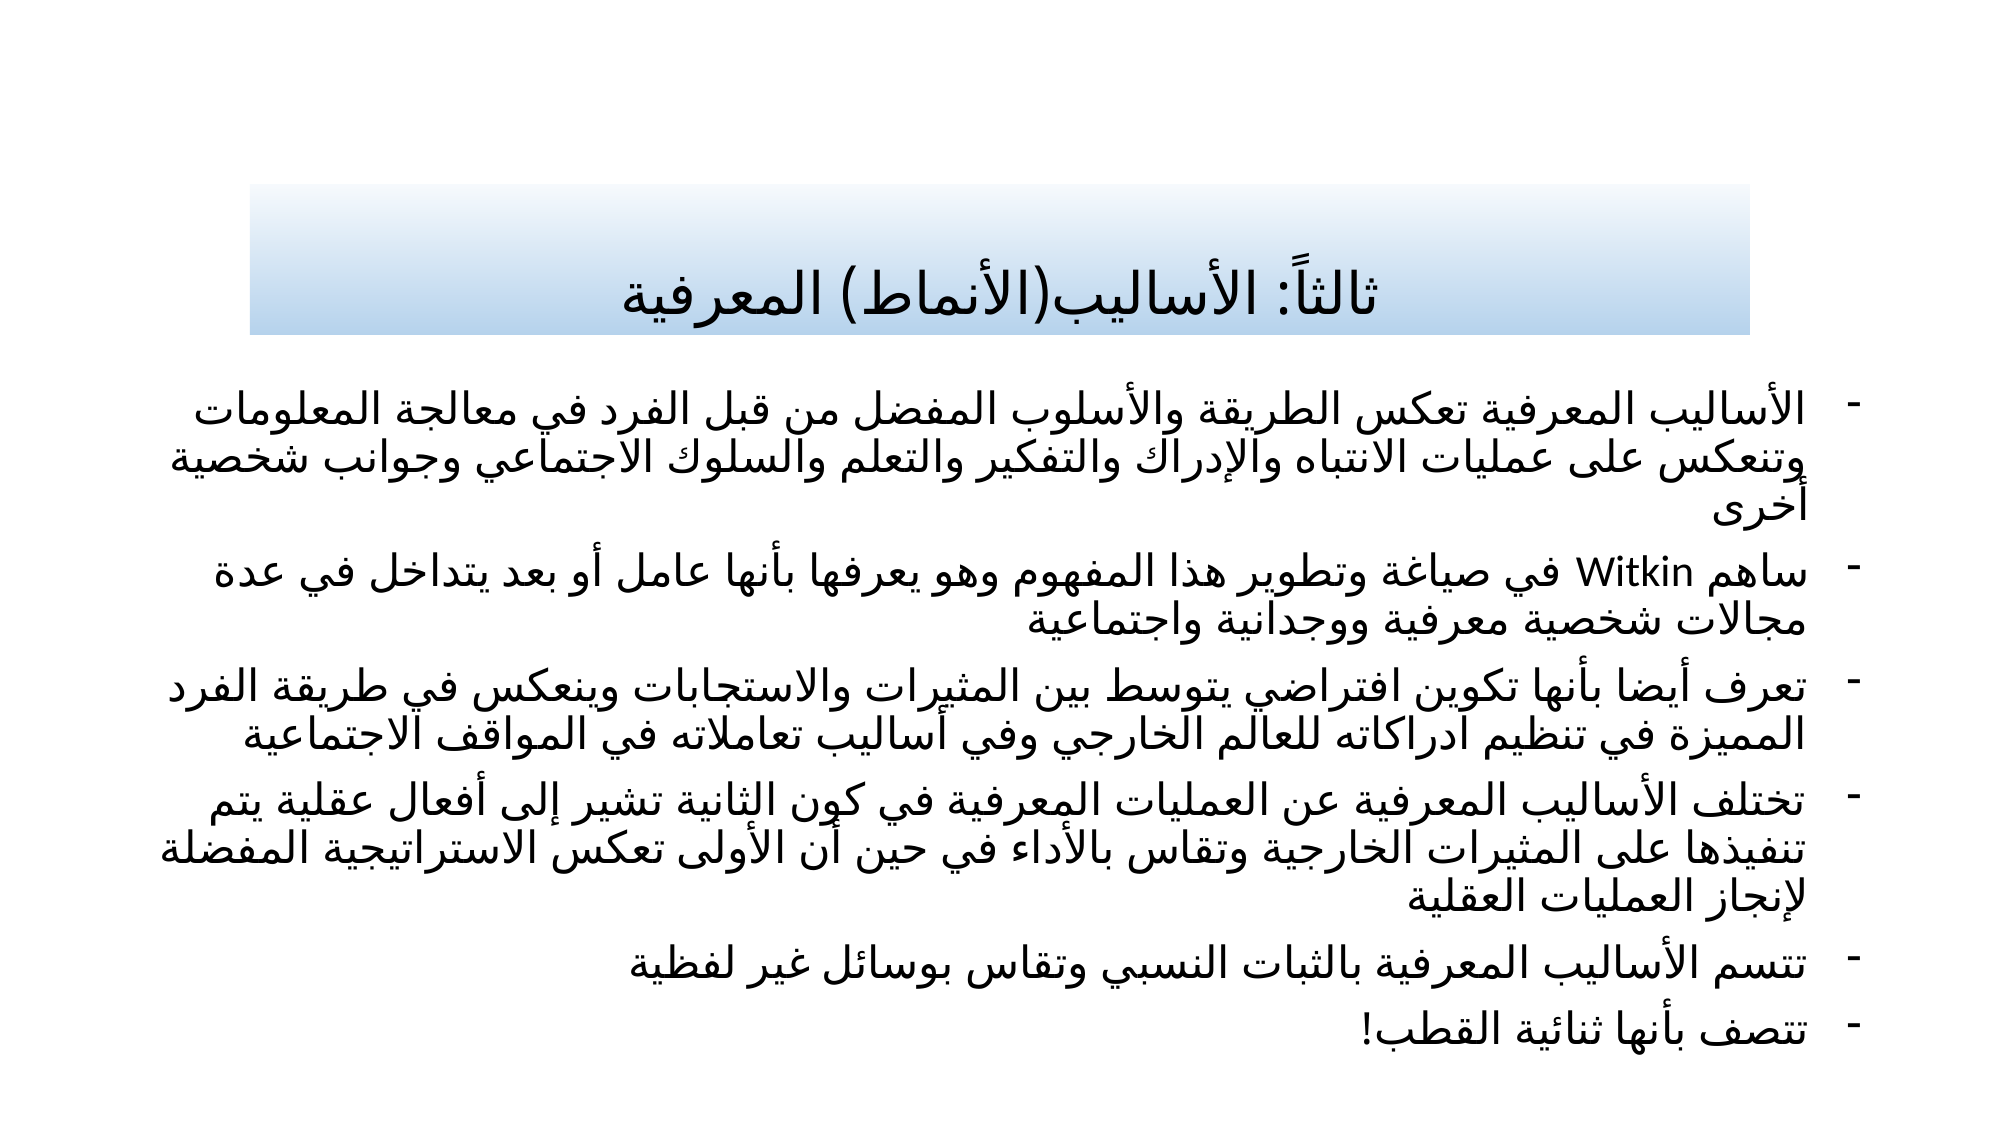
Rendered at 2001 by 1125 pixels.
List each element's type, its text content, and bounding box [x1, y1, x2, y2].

title ثالثاً: الأساليب(الأنماط) المعرفية [249, 184, 1750, 335]
subtitle الأساليب المعرفية تعكس الطريقة والأسلوب المفضل من قبل الفرد في معالجة المعلومات وتنعكس على عمليات الانتباه والإدراك والتفكير والتعلم والسلوك الاجتماعي وجوانب شخصية أخرى ساهم Witkin في صياغة وتطوير هذا المفهوم وهو يعرفها بأنها عامل أو بعد يتداخل في عدة مجالات شخصية معرفية ووجدانية واجتماعية تعرف أيضا بأنها تكوين افتراضي يتوسط بين المثيرات والاستجابات وينعكس في طريقة الفرد المميزة في تنظيم ادراكاته للعالم الخارجي وفي أساليب تعاملاته في المواقف الاجتماعية تختلف الأساليب المعرفية عن العمليات المعرفية في كون الثانية تشير إلى أفعال عقلية يتم تنفيذها على المثيرات الخارجية وتقاس بالأداء في حين أن الأولى تعكس الاستراتيجية المفضلة لإنجاز العمليات العقلية تتسم الأساليب المعرفية بالثبات النسبي وتقاس بوسائل غير لفظية تتصف بأنها ثنائية القطب! [117, 378, 1875, 1076]
